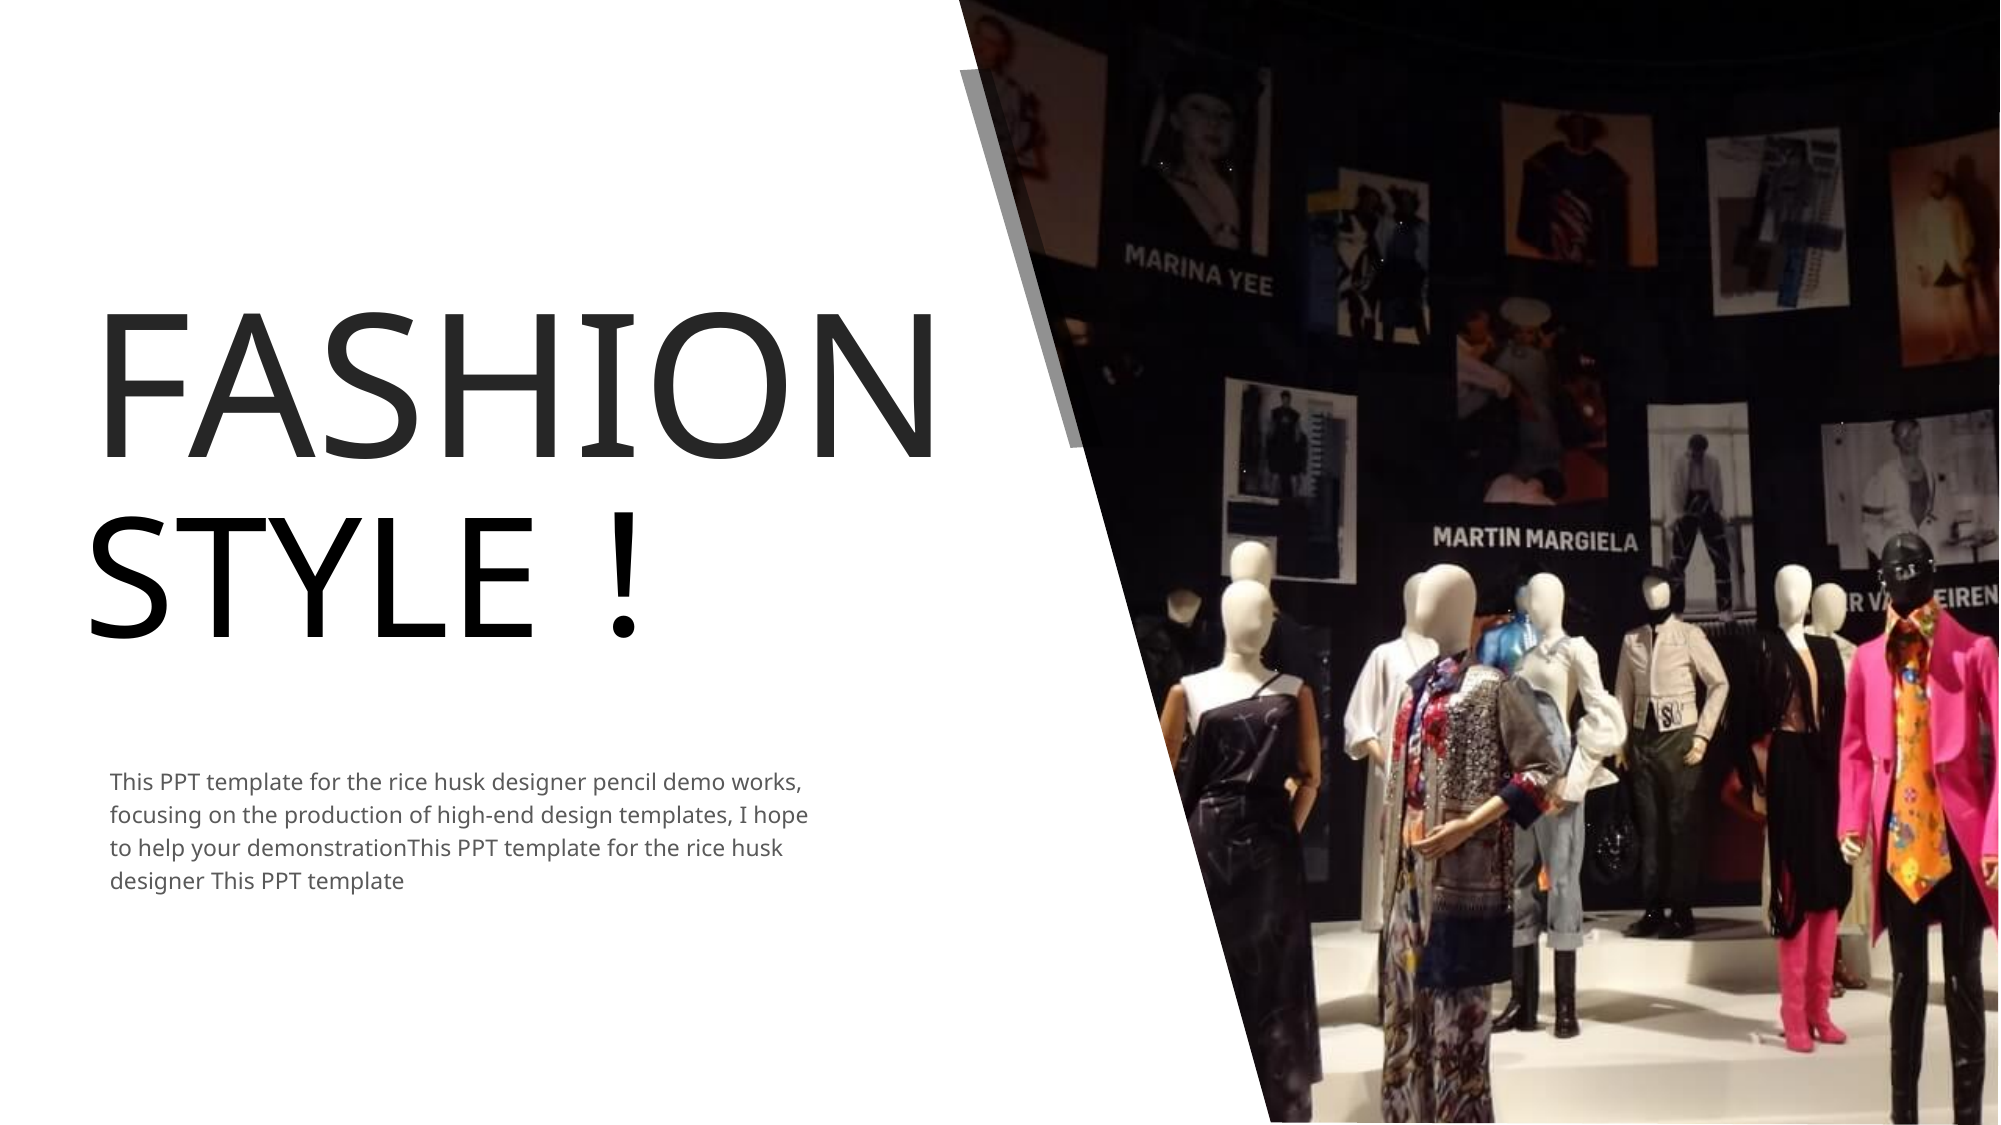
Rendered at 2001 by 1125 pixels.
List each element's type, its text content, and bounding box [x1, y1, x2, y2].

text_box STYLE！ [69, 463, 765, 678]
text_box [958, 67, 1105, 449]
text_box [957, 0, 2000, 1125]
text_box FASHION [73, 250, 965, 505]
text_box This PPT template for the rice husk designer pencil demo works, focusing on the production of high-end design templates, I hope to help your demonstrationThis PPT template for the rice husk designer This PPT template [94, 754, 844, 957]
